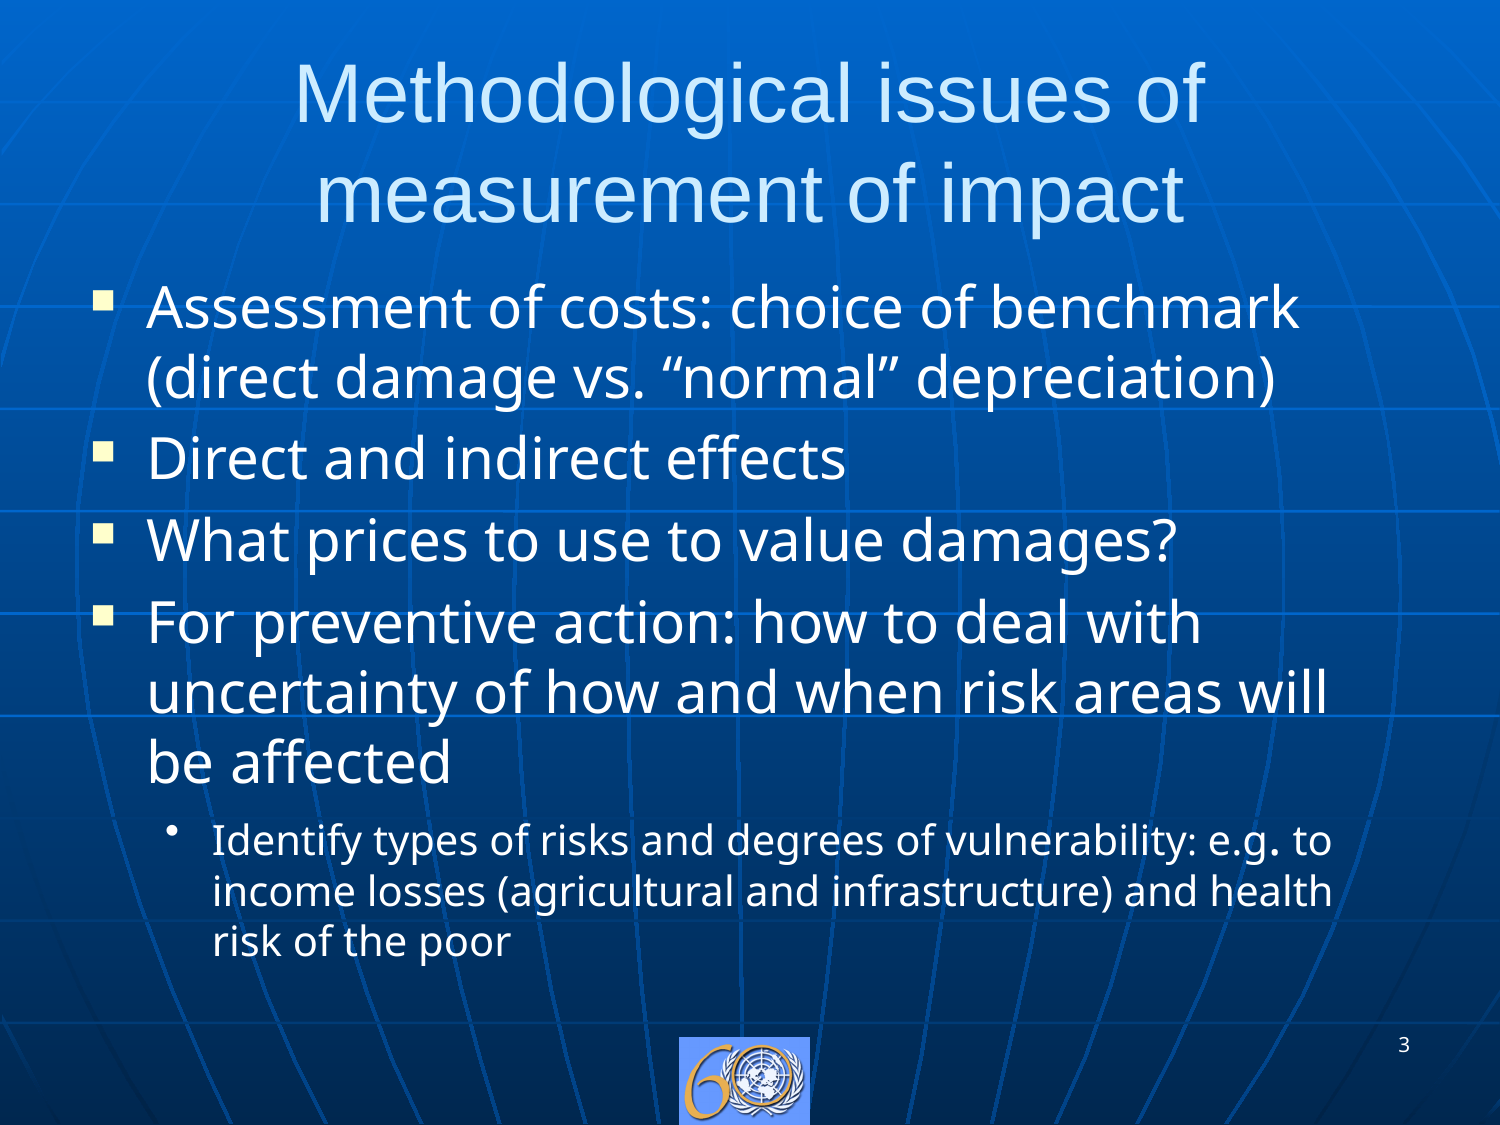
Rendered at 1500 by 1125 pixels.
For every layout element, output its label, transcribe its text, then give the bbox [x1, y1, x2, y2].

picture [679, 1037, 810, 1125]
slide_number 3 [1074, 1023, 1426, 1100]
title Methodological issues of measurement of impact [74, 45, 1426, 233]
list Assessment of costs: choice of benchmark (direct damage vs. “normal” depreciation) Direct and indirect effects What prices to use to value damages? For preventive action: how to deal with uncertainty of how and when risk areas will be affected Identify types of risks and degrees of vulnerability: e.g. to income losses (agricultural and infrastructure) and health risk of the poor [74, 262, 1426, 1006]
